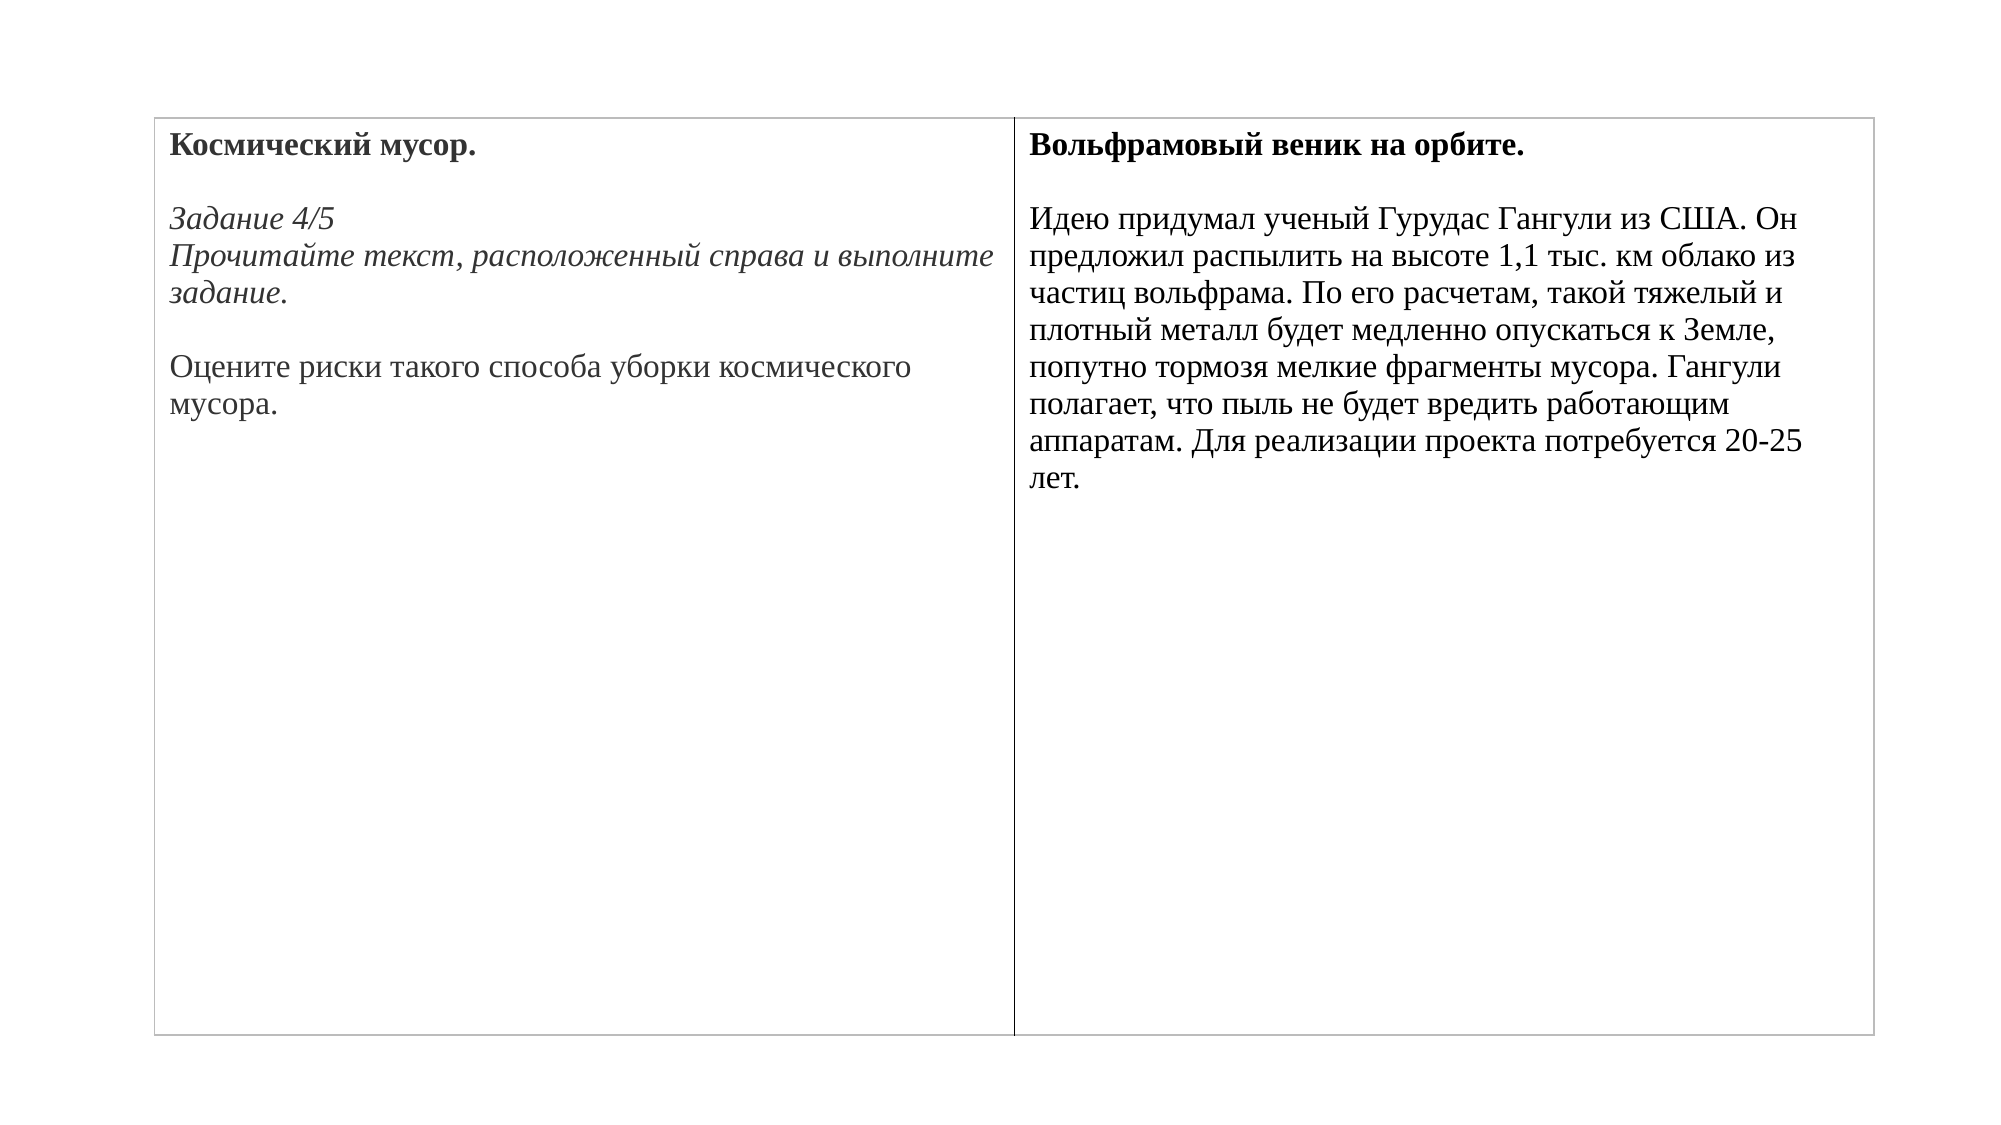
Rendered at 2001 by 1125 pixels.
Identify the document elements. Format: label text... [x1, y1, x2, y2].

table_header Космический мусор. Задание 4/5 Прочитайте текст, расположенный справа и выполните задание. Оцените риски такого способа уборки космического мусора. [155, 119, 1014, 1034]
table_header Вольфрамовый веник на орбите. Идею придумал ученый Гурудас Гангули из США. Он предложил распылить на высоте 1,1 тыс. км облако из частиц вольфрама. По его расчетам, такой тяжелый и плотный металл будет медленно опускаться к Земле, попутно тормозя мелкие фрагменты мусора. Гангули полагает, что пыль не будет вредить работающим аппаратам. Для реализации проекта потребуется 20-25 лет. [1015, 119, 1873, 1034]
